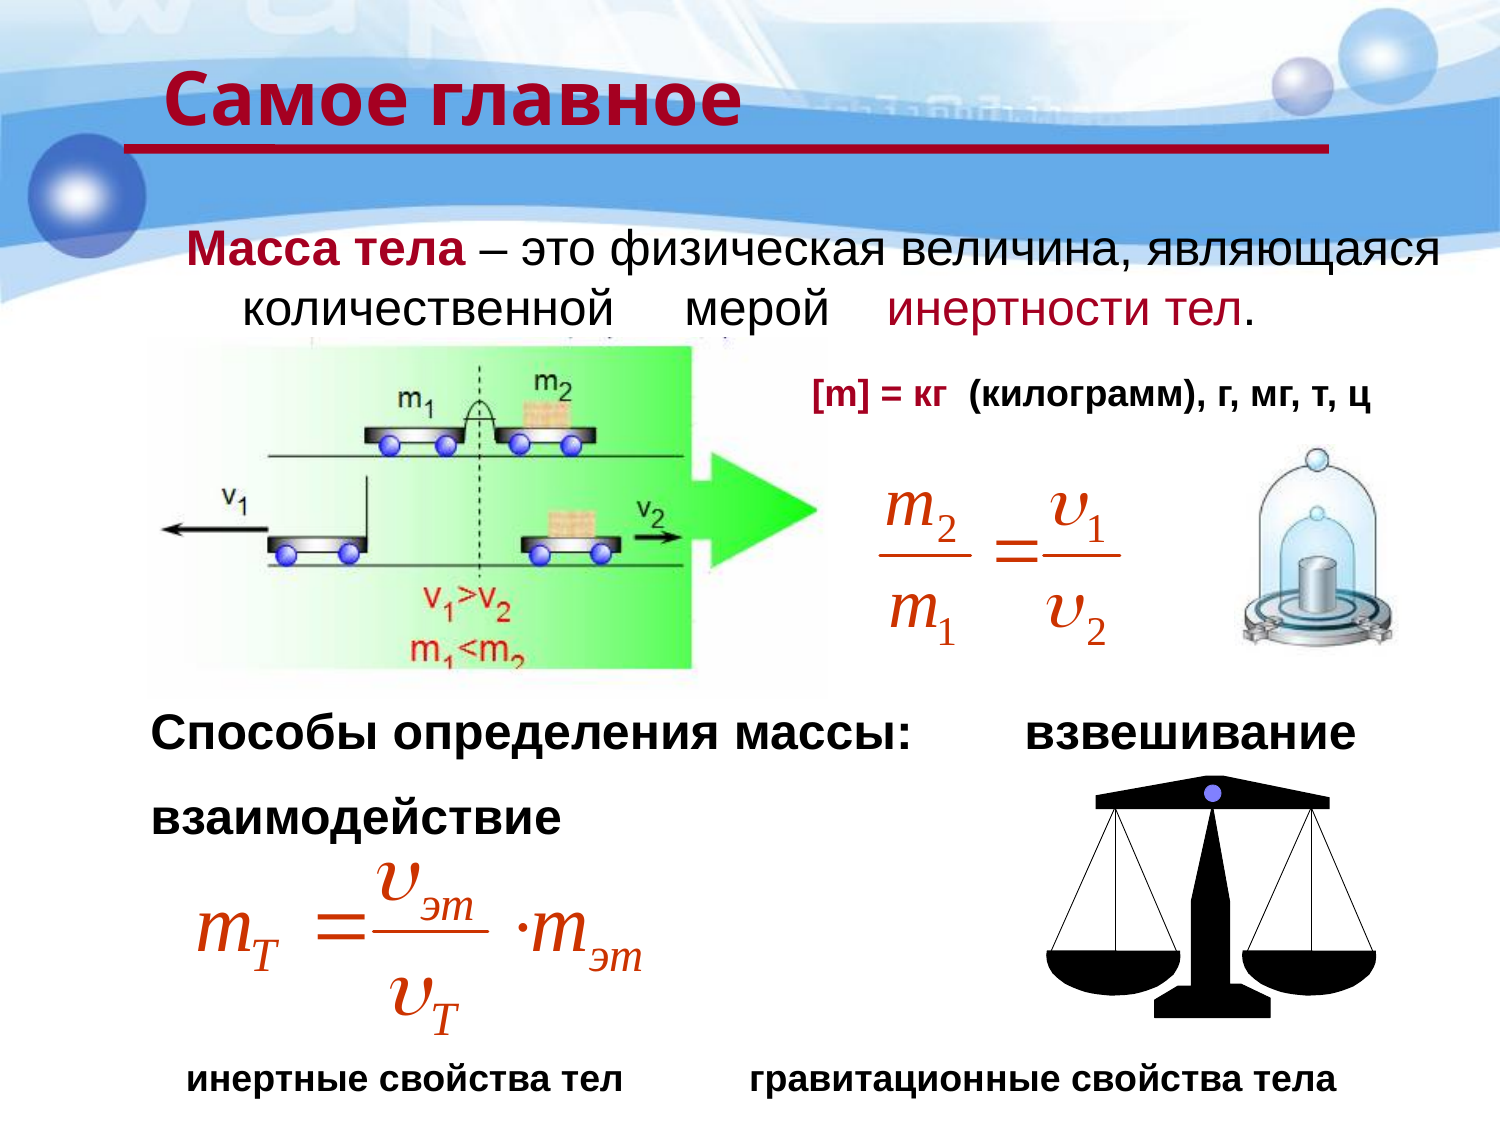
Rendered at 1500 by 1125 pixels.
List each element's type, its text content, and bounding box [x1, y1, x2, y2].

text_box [867, 455, 1129, 656]
text_box Самое главное [147, 54, 620, 138]
text_box инертные свойства тел гравитационные свойства тела [171, 1046, 1500, 1107]
text_box [m] = кг (килограмм), г, мг, т, ц [833, 361, 1435, 422]
text_box Способы определения массы: взвешивание взаимодействие [135, 692, 1376, 853]
text_box Масса тела – это физическая величина, являющаяся количественной мерой инертности тел. [171, 207, 1500, 343]
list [182, 822, 656, 1049]
picture [0, 0, 1500, 1125]
